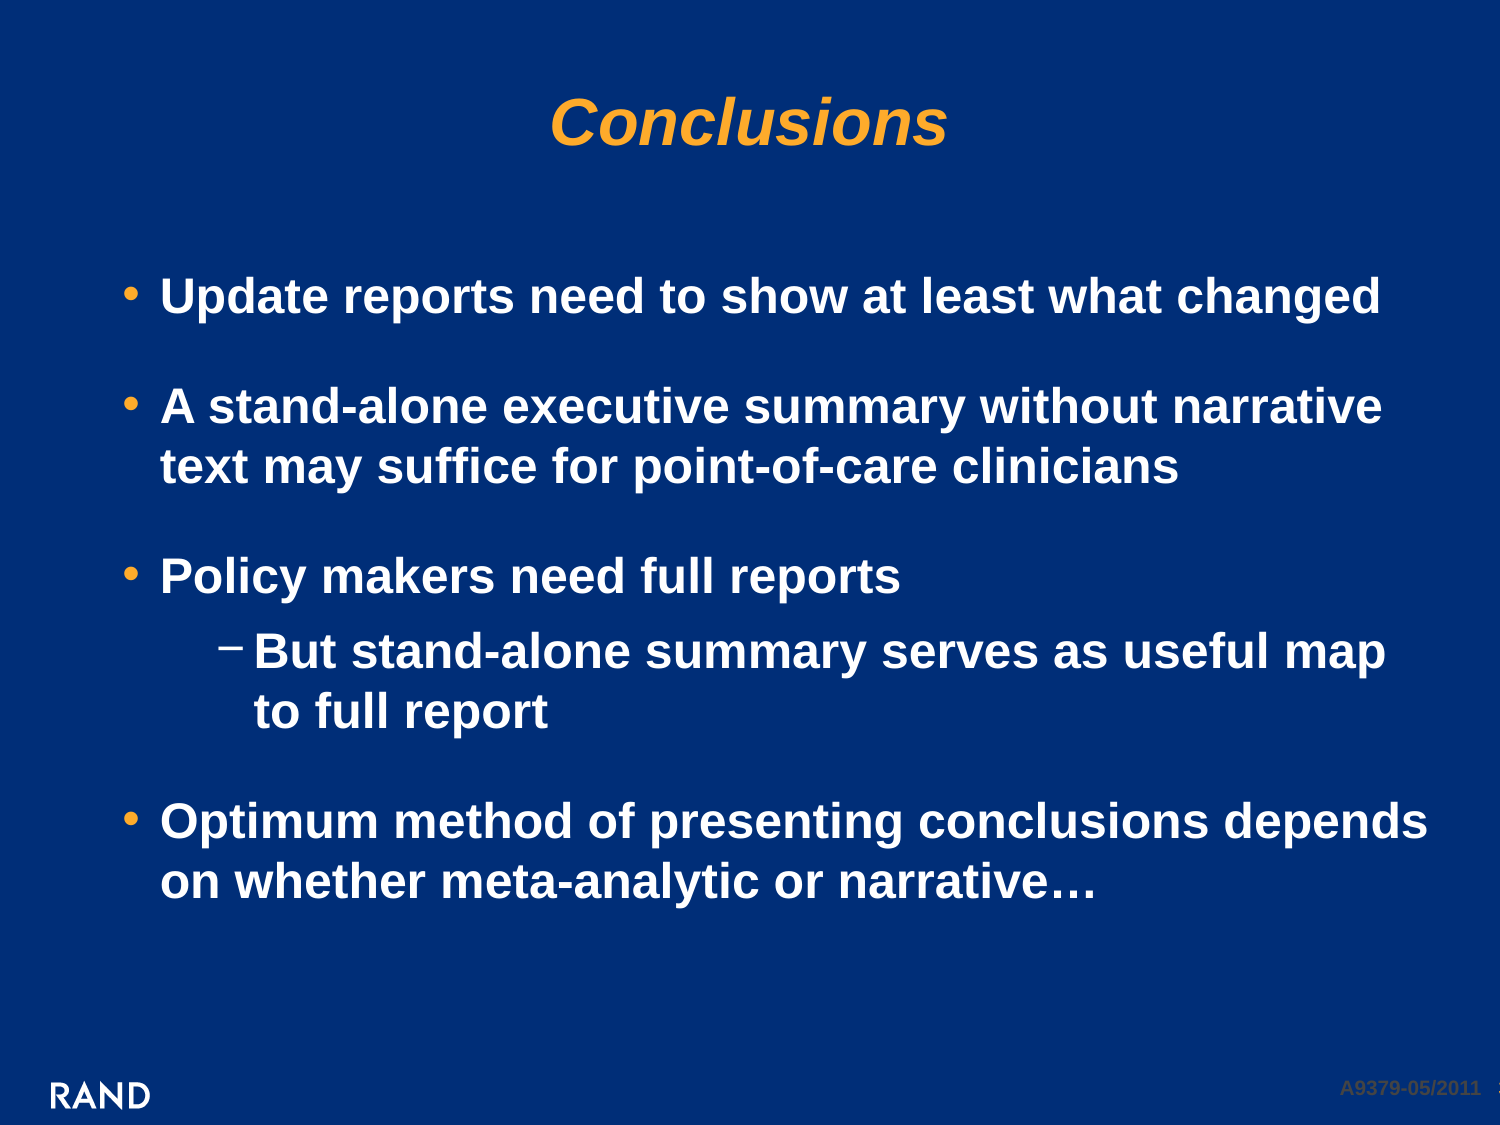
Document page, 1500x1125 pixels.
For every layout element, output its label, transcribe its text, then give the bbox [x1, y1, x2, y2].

title Conclusions [0, 24, 1500, 213]
list Update reports need to show at least what changed A stand-alone executive summary without narrative text may suffice for point-of-care clinicians Policy makers need full reports But stand-alone summary serves as useful map to full report Optimum method of presenting conclusions depends on whether meta-analytic or narrative… [51, 256, 1449, 1006]
picture [50, 1079, 151, 1110]
